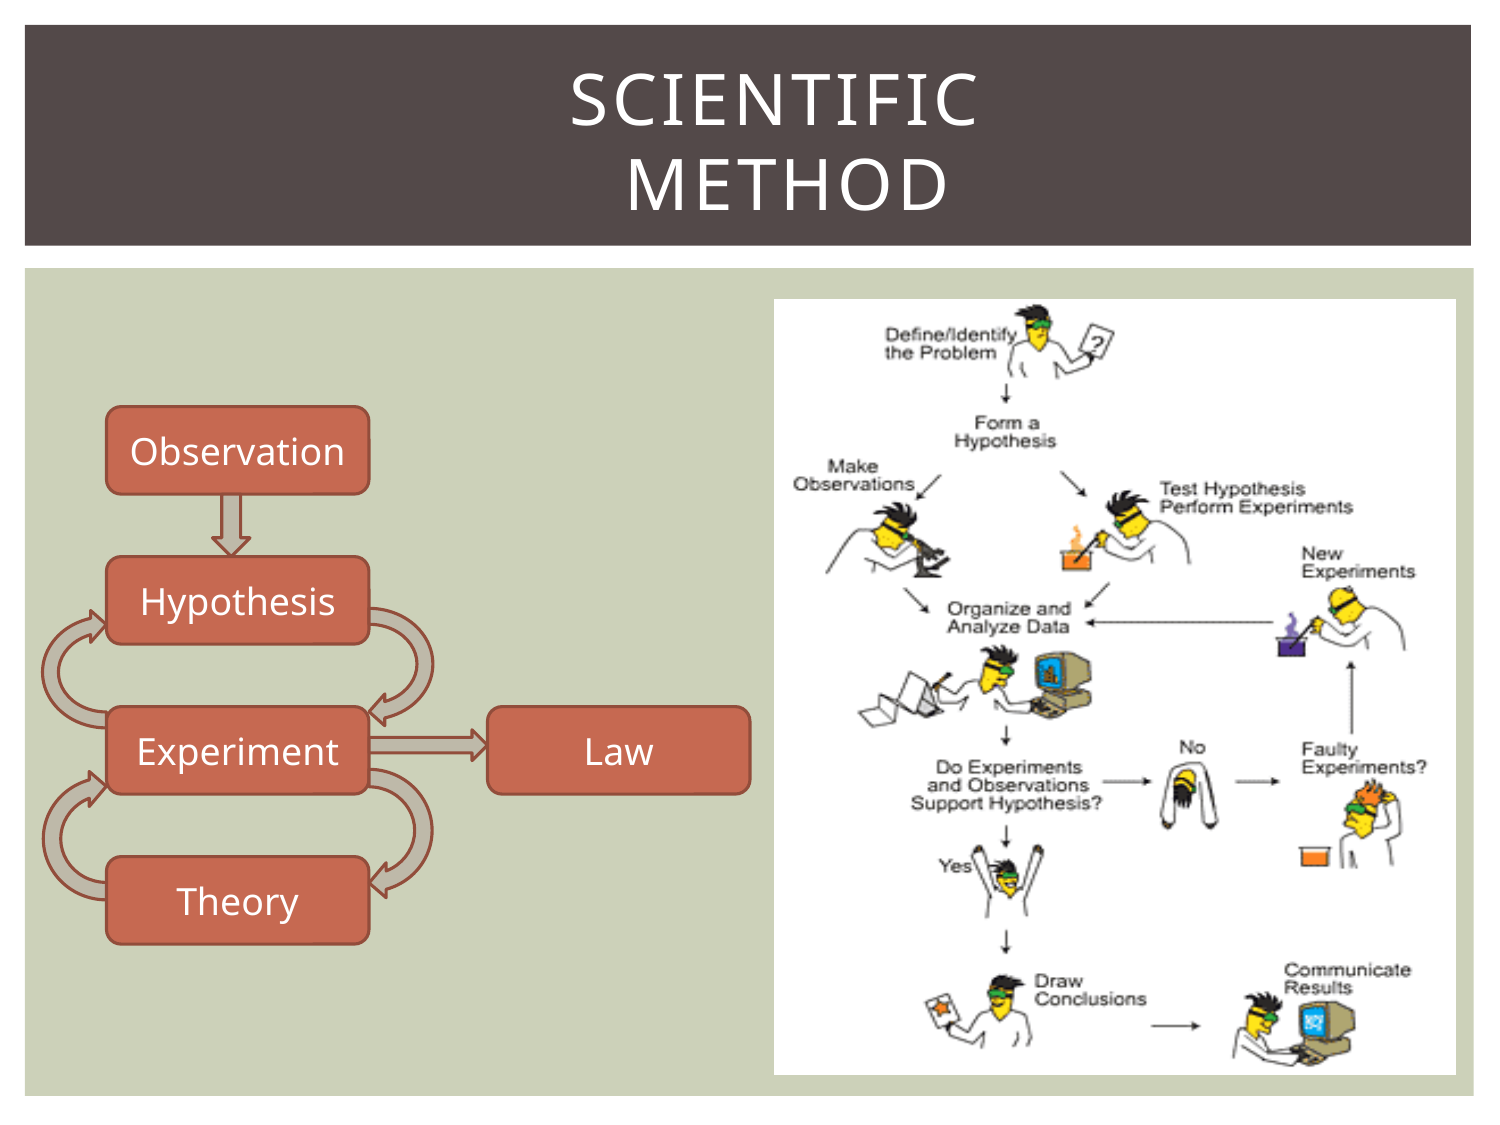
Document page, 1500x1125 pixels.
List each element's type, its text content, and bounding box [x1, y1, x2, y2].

text_box [367, 728, 489, 763]
text_box Observation [104, 405, 371, 496]
text_box Law [485, 705, 752, 796]
text_box [367, 767, 434, 900]
text_box [211, 492, 252, 558]
text_box [40, 609, 108, 730]
text_box Experiment [104, 705, 371, 796]
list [774, 299, 1456, 1076]
text_box [41, 770, 108, 902]
text_box [367, 606, 435, 728]
title Scientific Method [150, 45, 1425, 234]
text_box Hypothesis [104, 555, 371, 646]
text_box Theory [104, 855, 371, 946]
